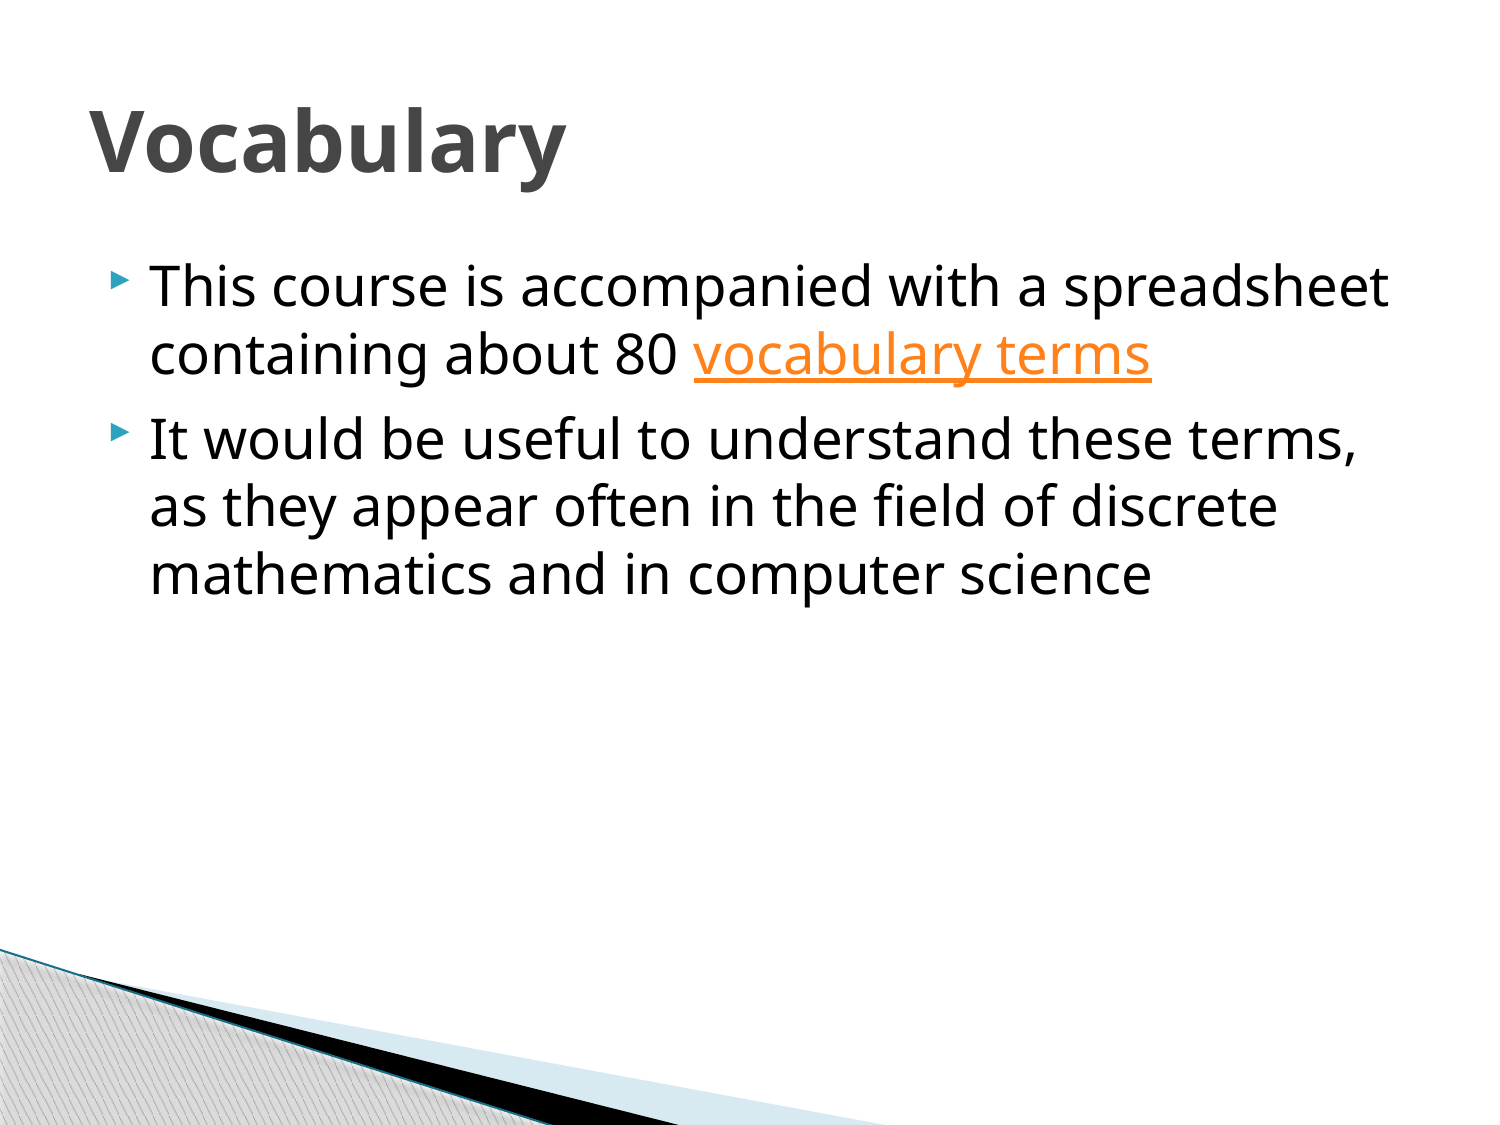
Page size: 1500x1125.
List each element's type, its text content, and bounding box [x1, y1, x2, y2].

list This course is accompanied with a spreadsheet containing about 80 vocabulary terms It would be useful to understand these terms, as they appear often in the field of discrete mathematics and in computer science [75, 243, 1425, 986]
title Vocabulary [75, 45, 1425, 233]
